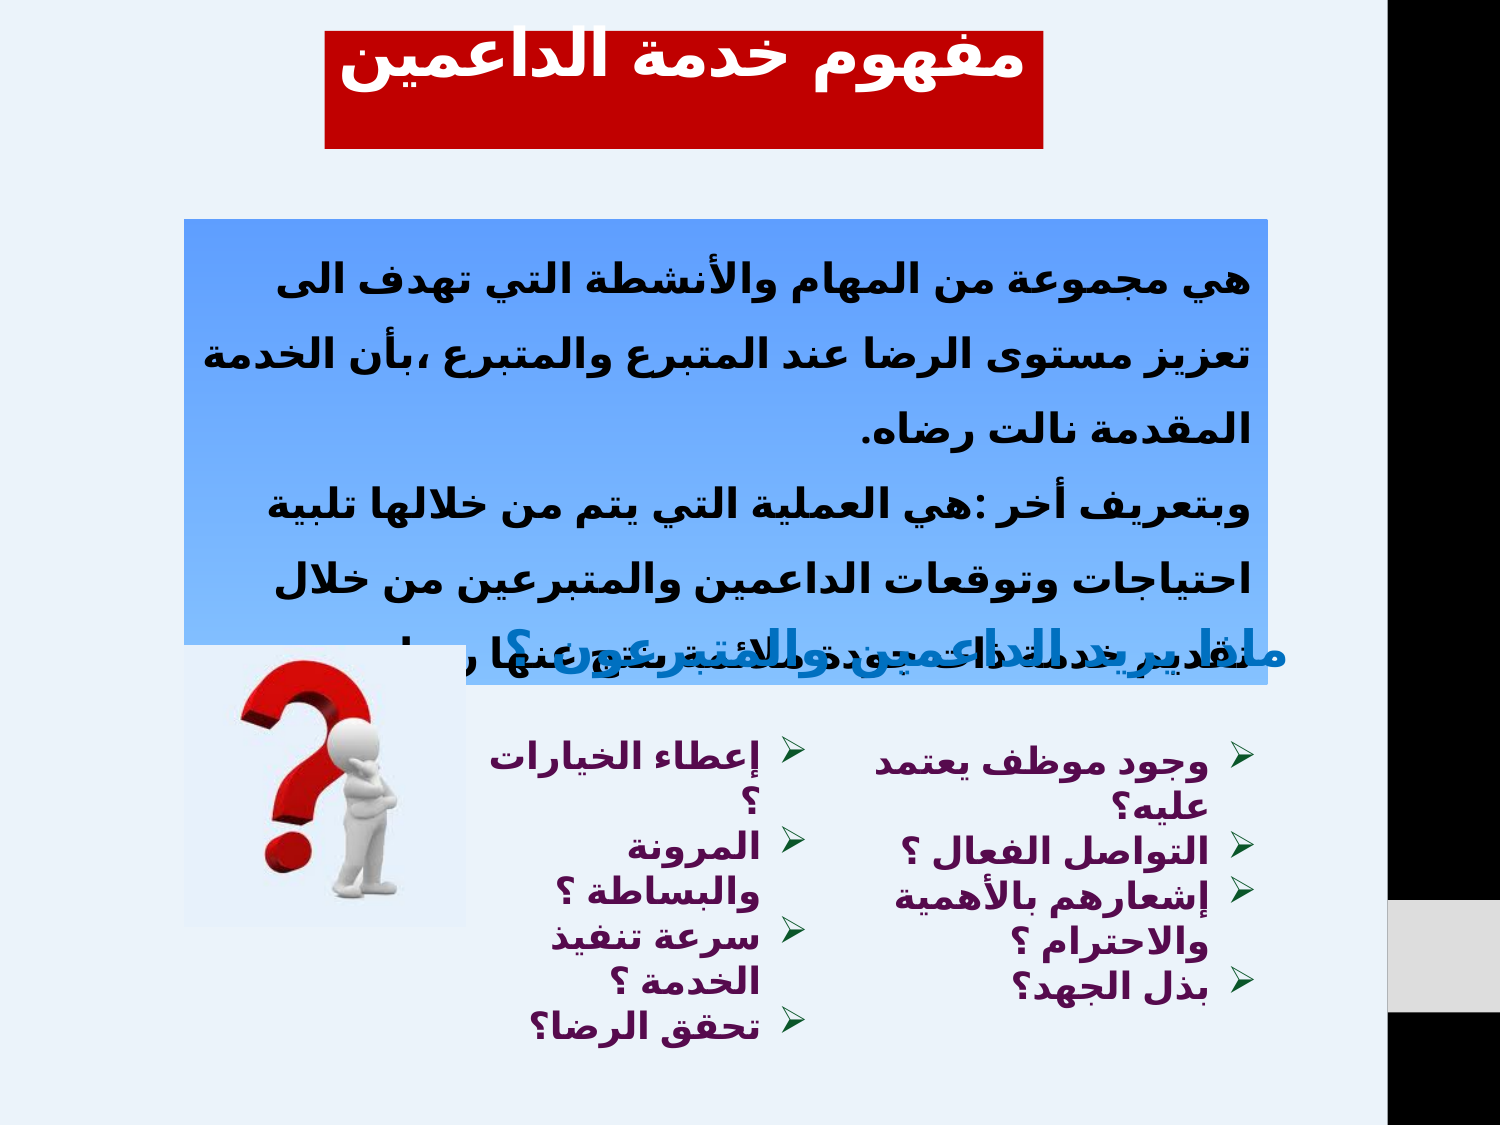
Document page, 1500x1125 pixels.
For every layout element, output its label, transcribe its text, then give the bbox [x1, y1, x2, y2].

picture [183, 644, 466, 927]
text_box ماذا يريد الداعمين والمتبرعون ؟ [490, 608, 1306, 684]
text_box هي مجموعة من المهام والأنشطة التي تهدف الى تعزيز مستوى الرضا عند المتبرع والمتبرع ،بأن الخدمة المقدمة نالت رضاه. وبتعريف أخر :هي العملية التي يتم من خلالها تلبية احتياجات وتوقعات الداعمين والمتبرعين من خلال تقديم خدمة ذات جودة ملائمة ينتج عنها رضاهم . [184, 219, 1268, 685]
text_box وجود موظف يعتمد عليه؟ التواصل الفعال ؟ إشعارهم بالأهمية والاحترام ؟ بذل الجهد؟ [824, 729, 1273, 1015]
text_box إعطاء الخيارات ؟ المرونة والبساطة ؟ سرعة تنفيذ الخدمة ؟ تحقق الرضا؟ [465, 724, 824, 1055]
text_box مفهوم خدمة الداعمين [324, 30, 1044, 149]
